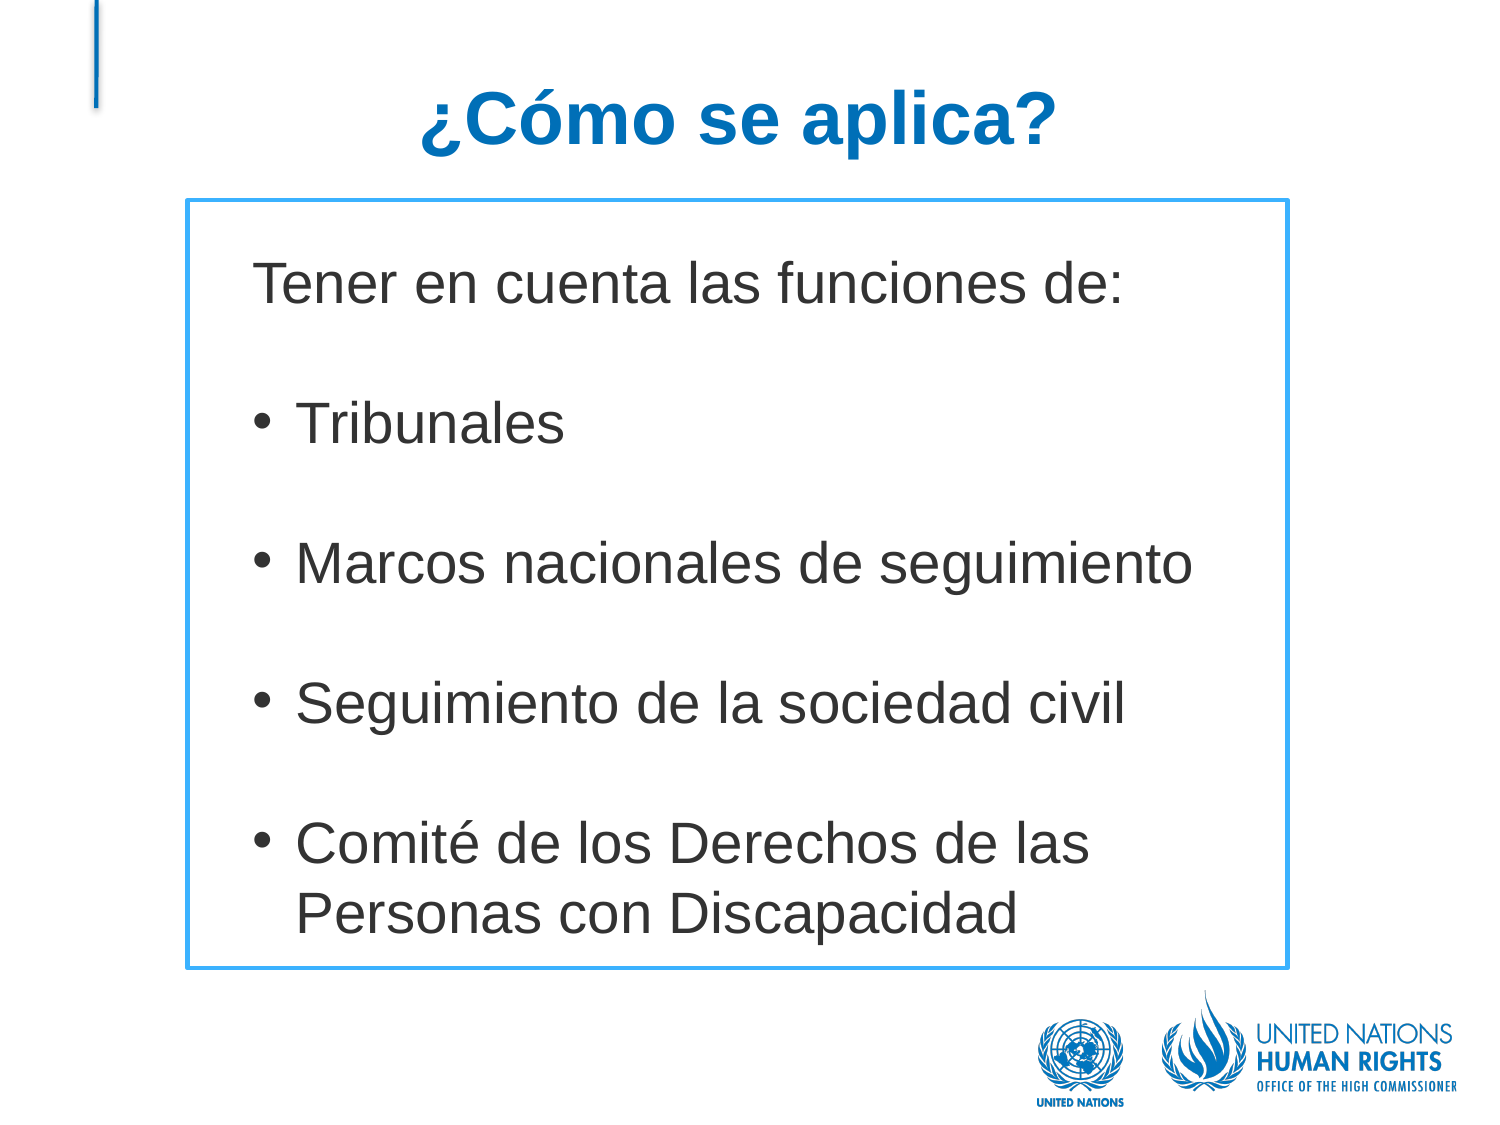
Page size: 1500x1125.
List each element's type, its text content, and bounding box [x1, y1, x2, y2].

text_box ¿Cómo se aplica? [52, 62, 1428, 200]
text_box [185, 198, 1290, 970]
text_box Tener en cuenta las funciones de: Tribunales Marcos nacionales de seguimiento Seguimiento de la sociedad civil Comité de los Derechos de las Personas con Discapacidad [237, 237, 1250, 1023]
picture [1037, 990, 1457, 1107]
